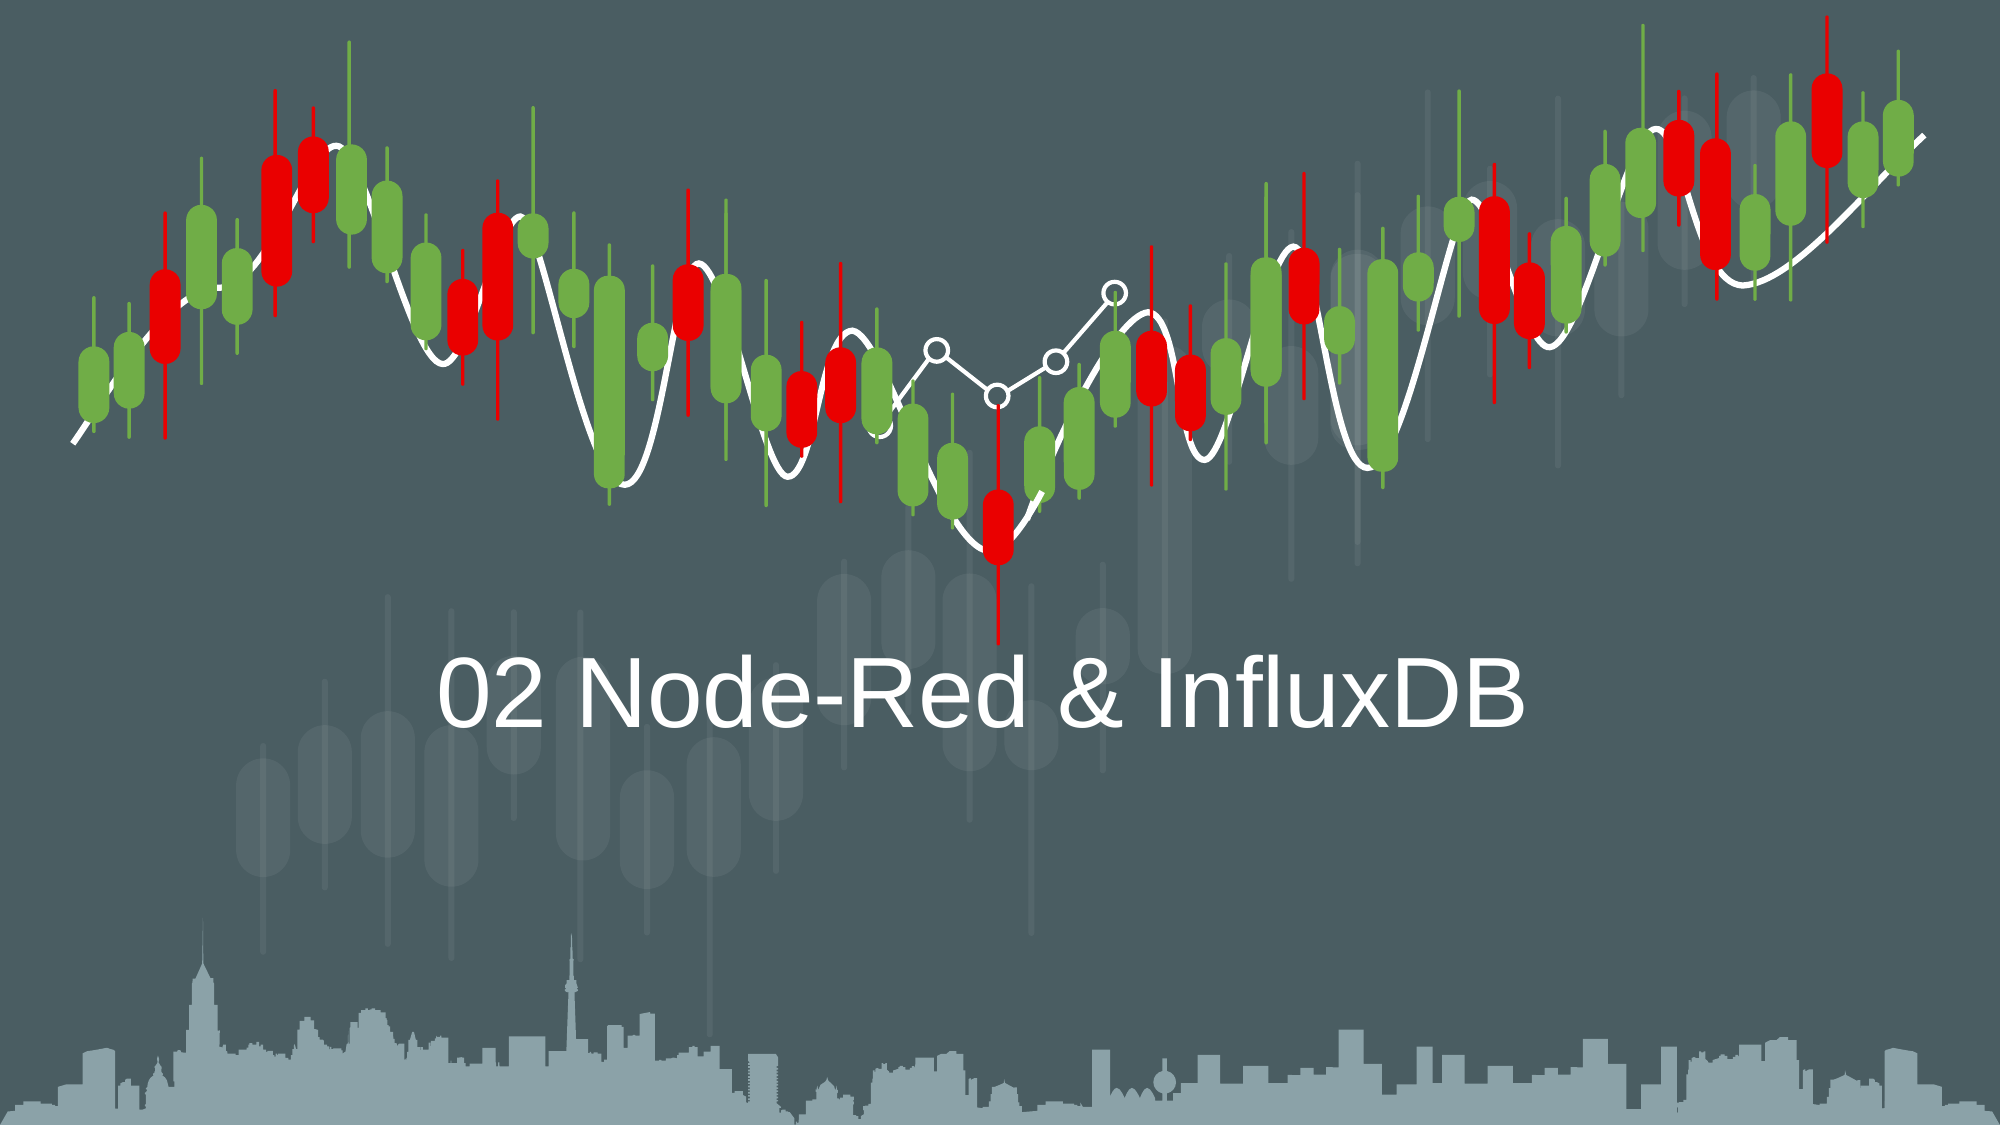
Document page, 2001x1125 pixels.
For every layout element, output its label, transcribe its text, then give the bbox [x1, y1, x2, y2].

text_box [72, 15, 1925, 646]
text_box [0, 917, 2000, 1125]
text_box 02 Node-Red & InfluxDB [421, 646, 1579, 755]
